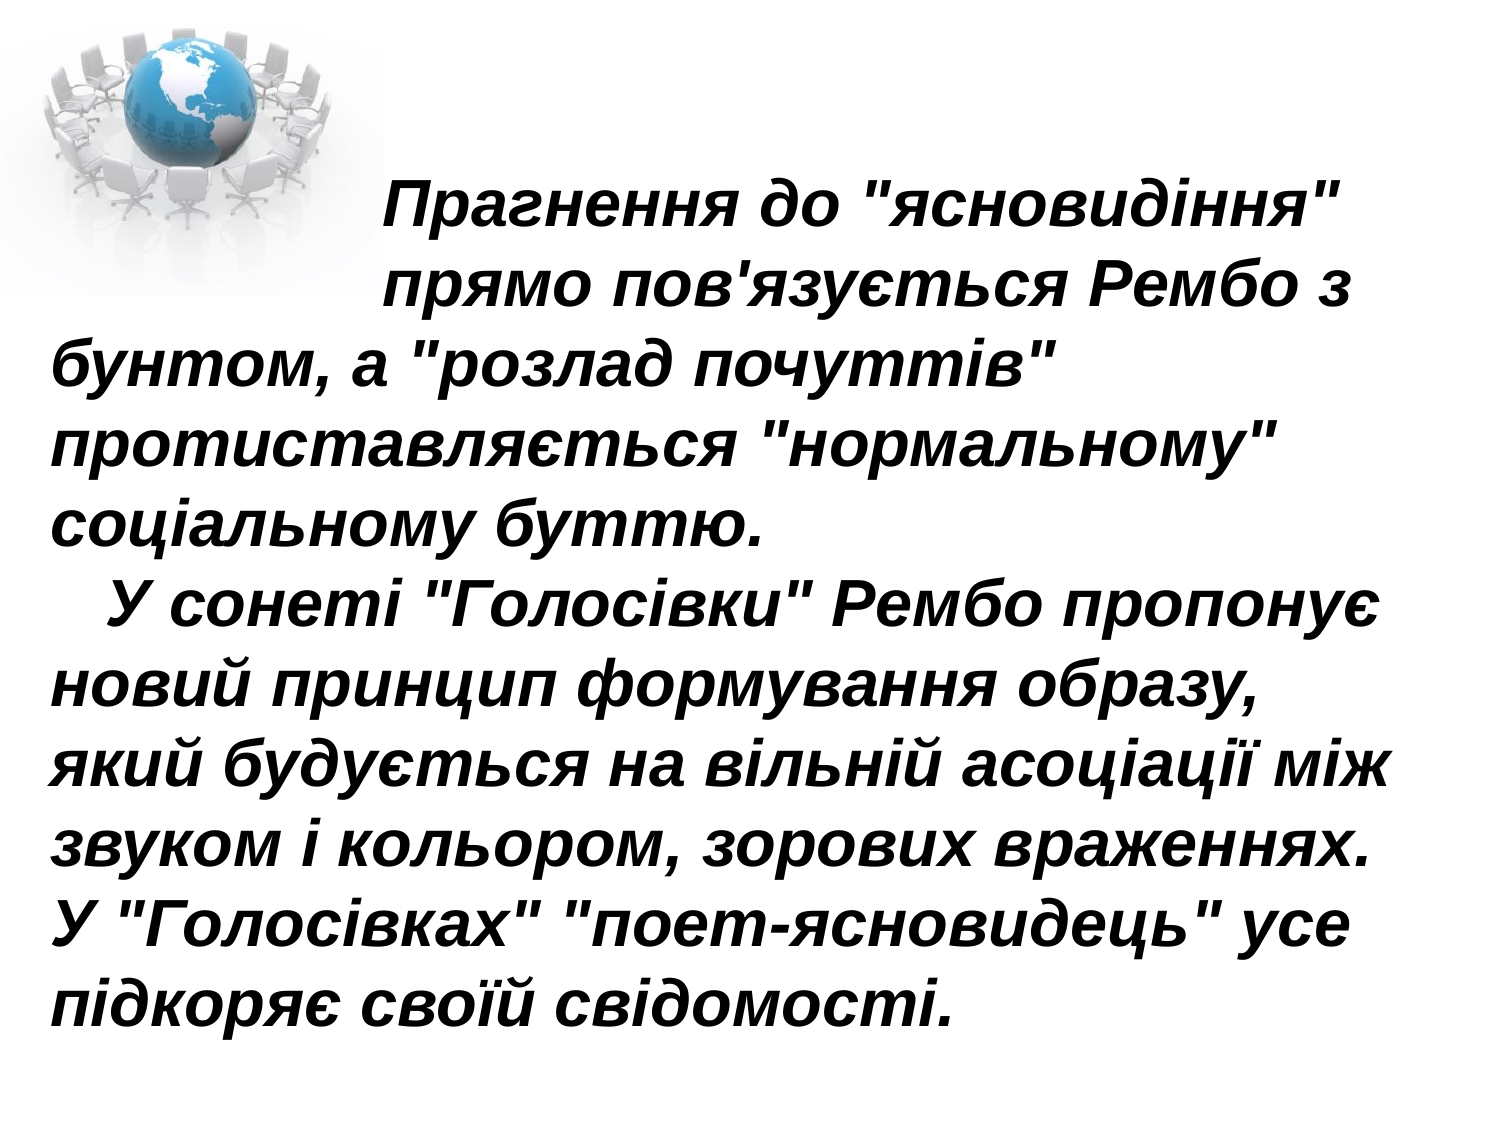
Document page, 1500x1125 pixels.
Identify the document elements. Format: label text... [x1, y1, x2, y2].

picture [0, 0, 384, 295]
text_box Прагнення до "ясновидіння" прямо пов'язується Рембо з бунтом, а "розлад почуттів" протиставляється "нормальному" соціальному буттю. У сонеті "Голосівки" Рембо пропонує новий принцип формування образу, який будується на вільній асоціації між звуком і кольором, зорових враженнях. У "Голосівках" "поет-ясновидець" усе підкоряє своїй свідомості. [35, 152, 1442, 1047]
